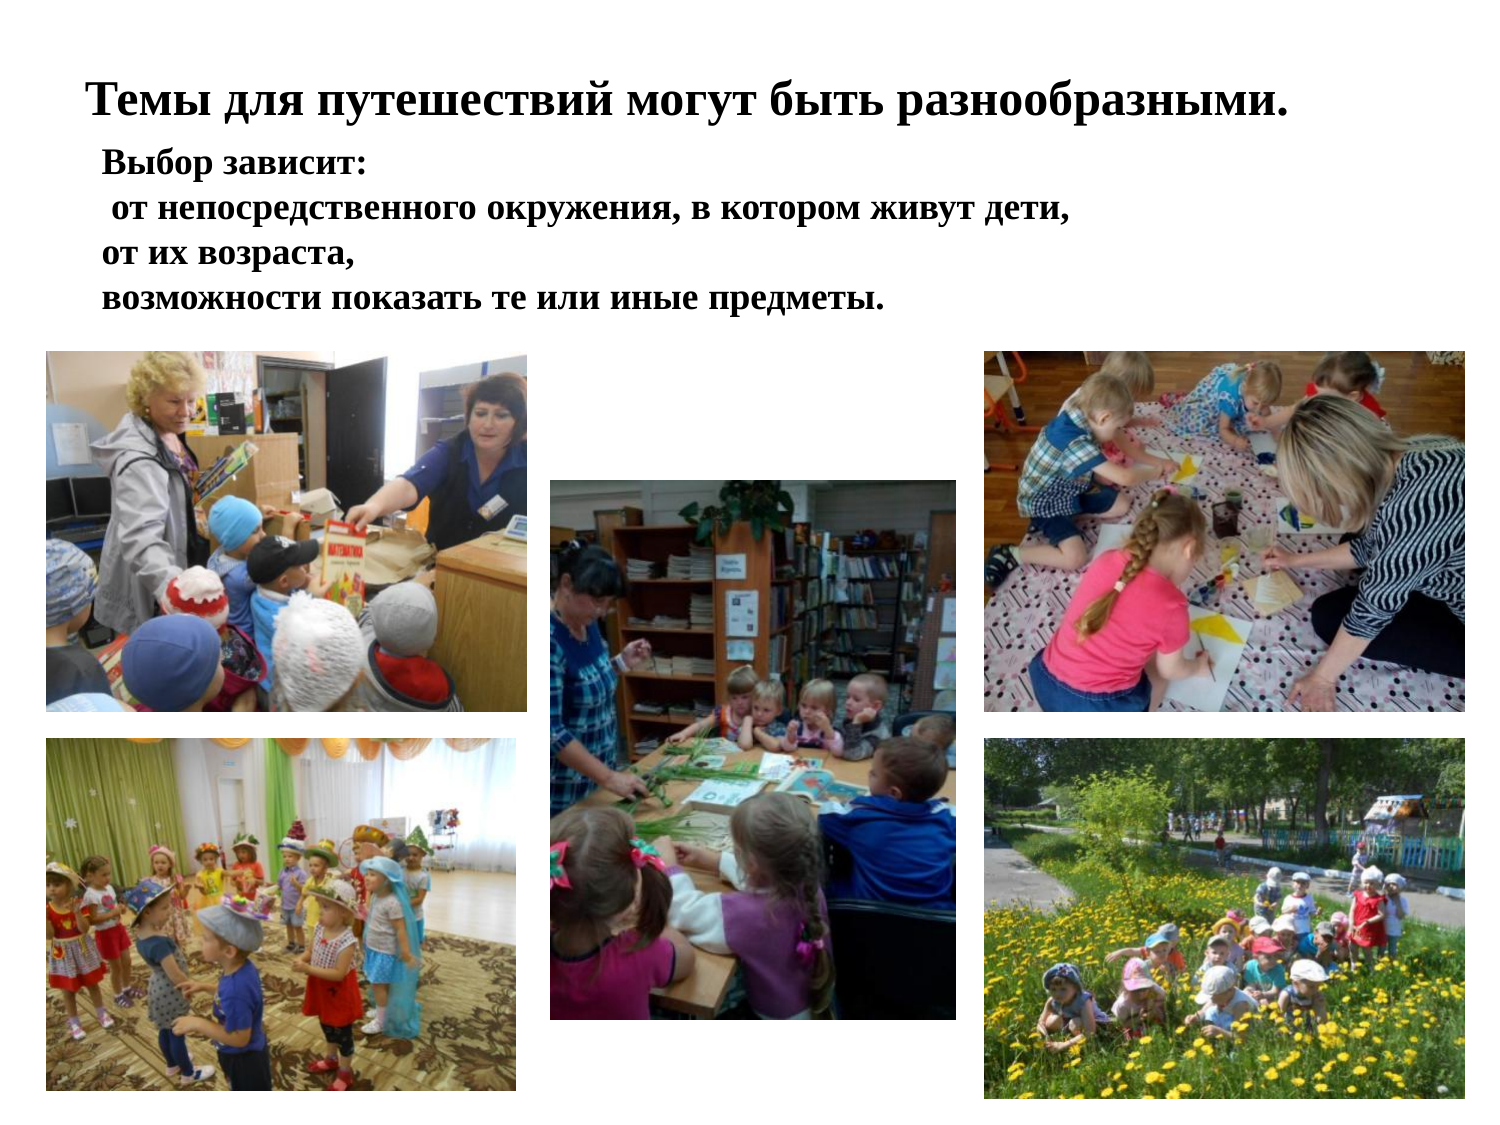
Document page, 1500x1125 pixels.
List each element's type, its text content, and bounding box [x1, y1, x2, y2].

text_box Выбор зависит: от непосредственного окружения, в котором живут дети, от их возраста, возможности показать те или иные предметы. [86, 129, 1096, 325]
picture [46, 351, 528, 712]
picture [46, 738, 517, 1091]
picture [984, 351, 1465, 712]
picture [984, 737, 1465, 1099]
text_box Темы для путешествий могут быть разнообразными. [70, 58, 1442, 134]
picture [550, 480, 956, 1020]
